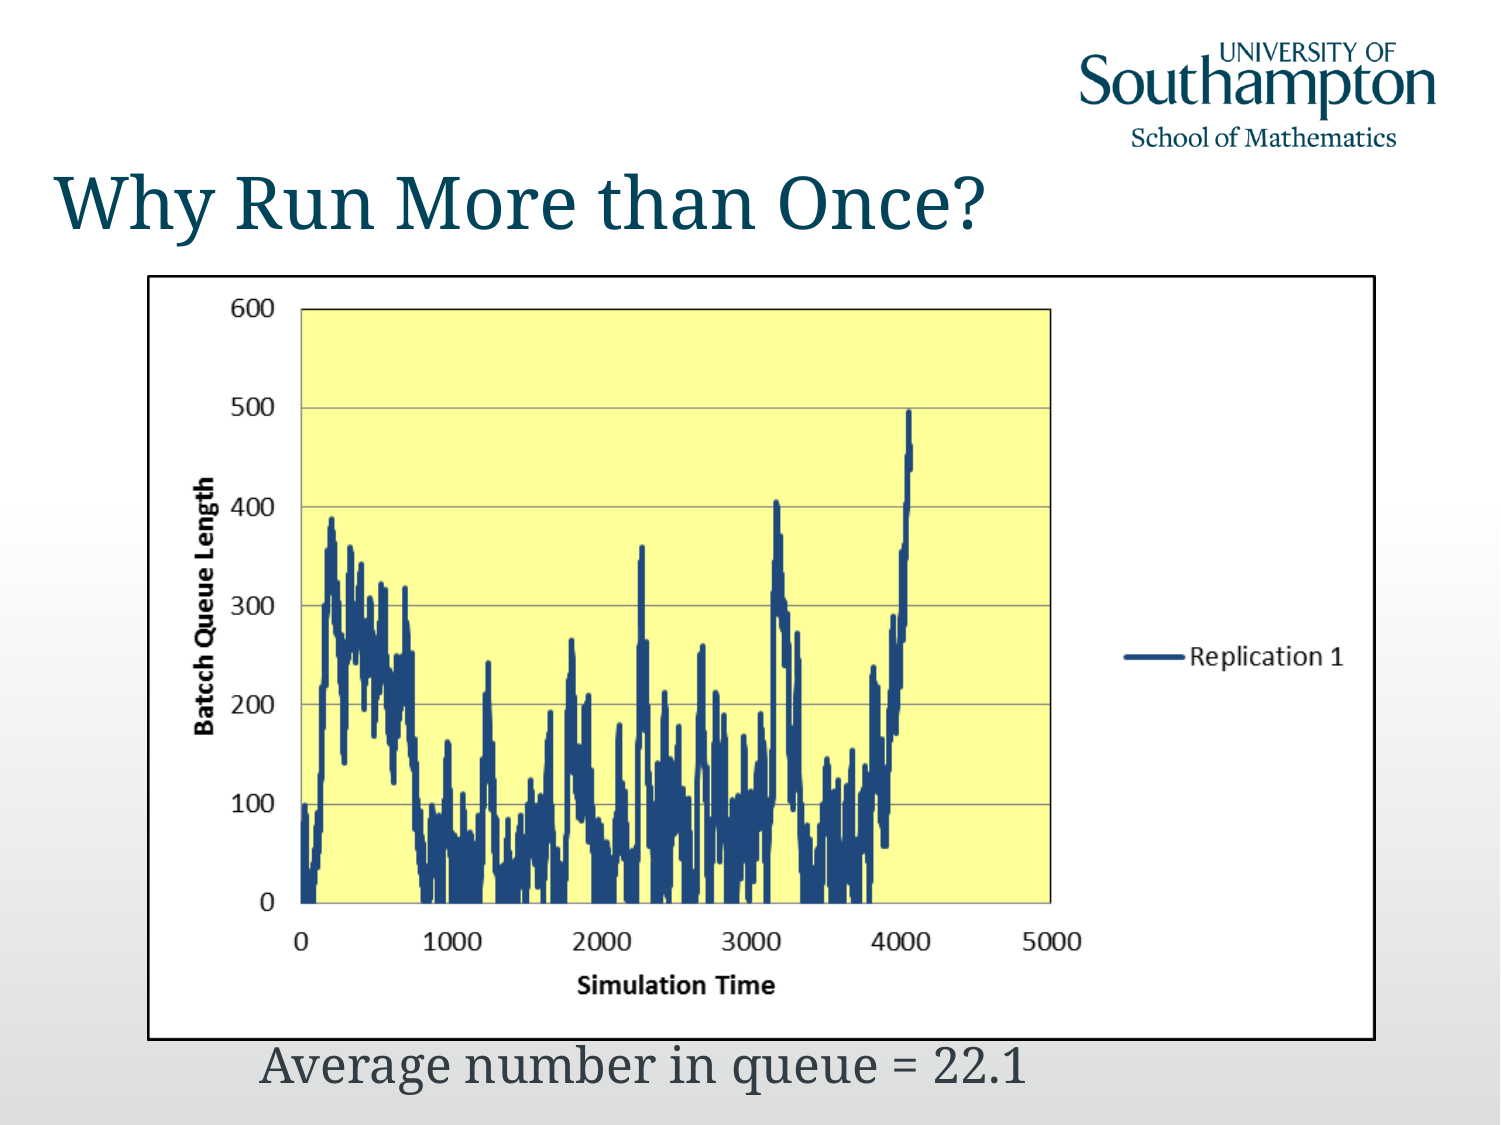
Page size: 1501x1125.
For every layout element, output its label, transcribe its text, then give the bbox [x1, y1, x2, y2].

title Why Run More than Once? [53, 148, 1448, 256]
picture [1080, 42, 1436, 147]
picture [147, 275, 1376, 1042]
text_box Average number in queue = 22.1 [244, 1049, 1045, 1102]
picture [1296, 42, 1301, 51]
